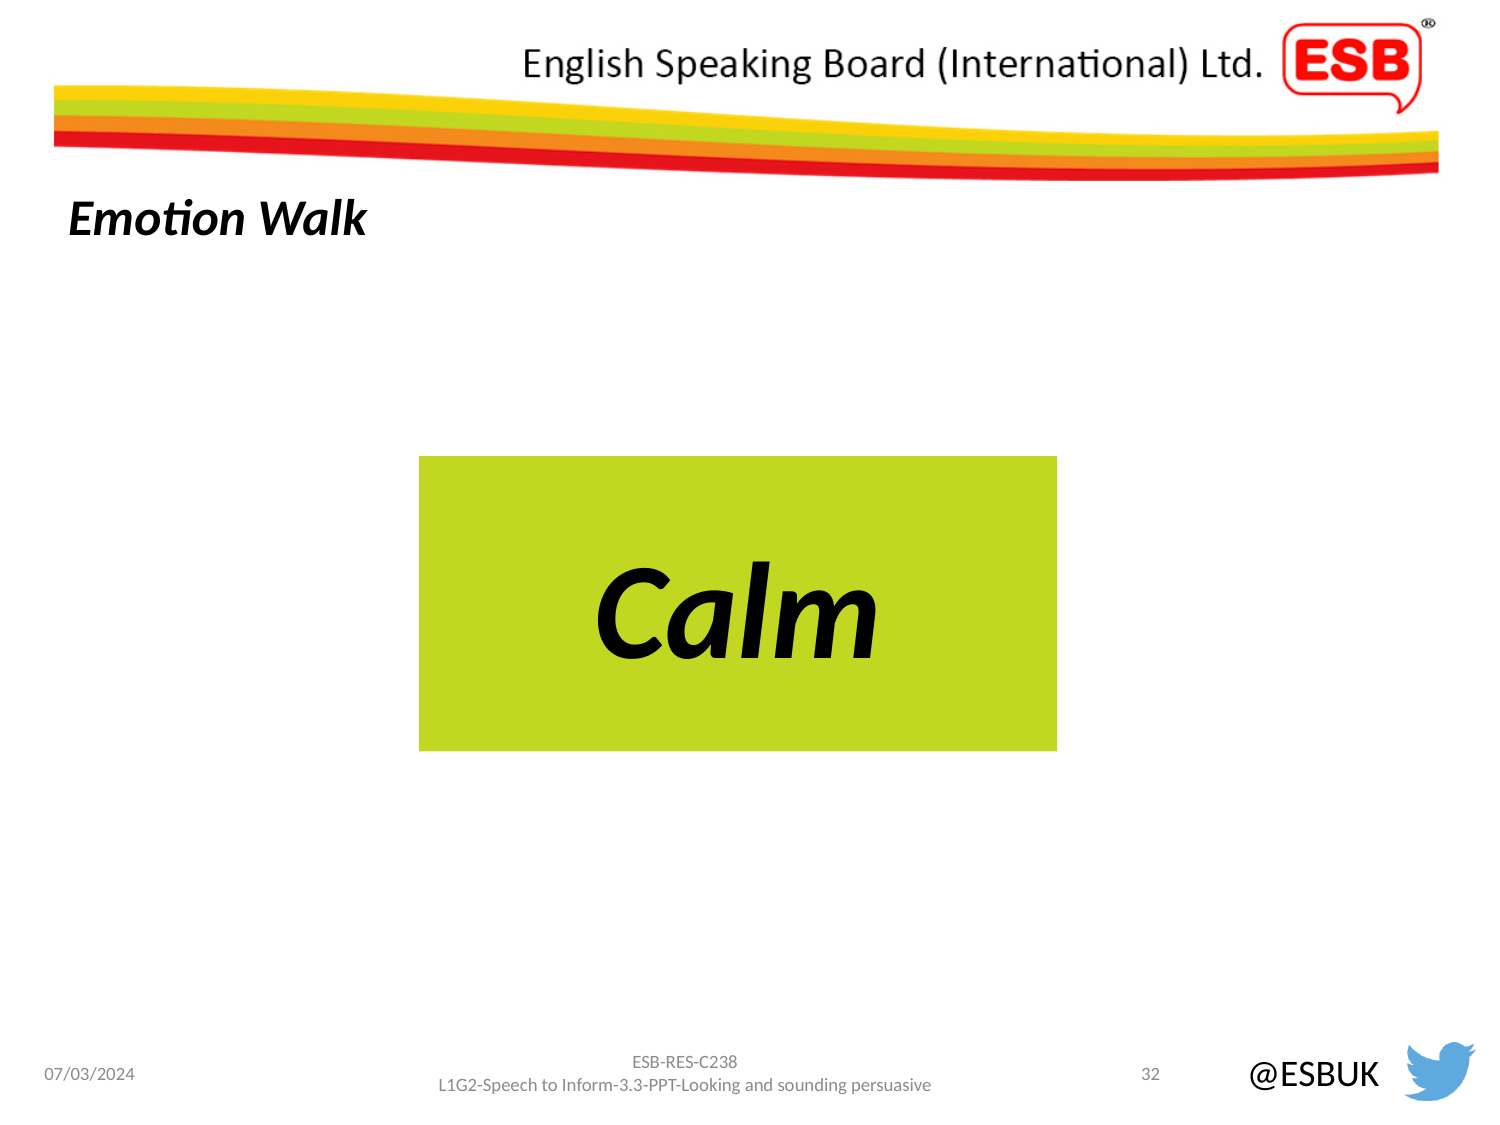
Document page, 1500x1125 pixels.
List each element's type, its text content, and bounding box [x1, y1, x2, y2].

picture [1404, 1042, 1476, 1101]
title Emotion Walk [53, 183, 1347, 255]
picture [0, 0, 1500, 189]
footer ESB-RES-C238 L1G2-Speech to Inform-3.3-PPT-Looking and sounding persuasive [395, 1042, 930, 1103]
text_box Calm [418, 455, 1058, 753]
slide_number 32 [930, 1042, 1176, 1103]
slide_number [29, 1042, 367, 1103]
